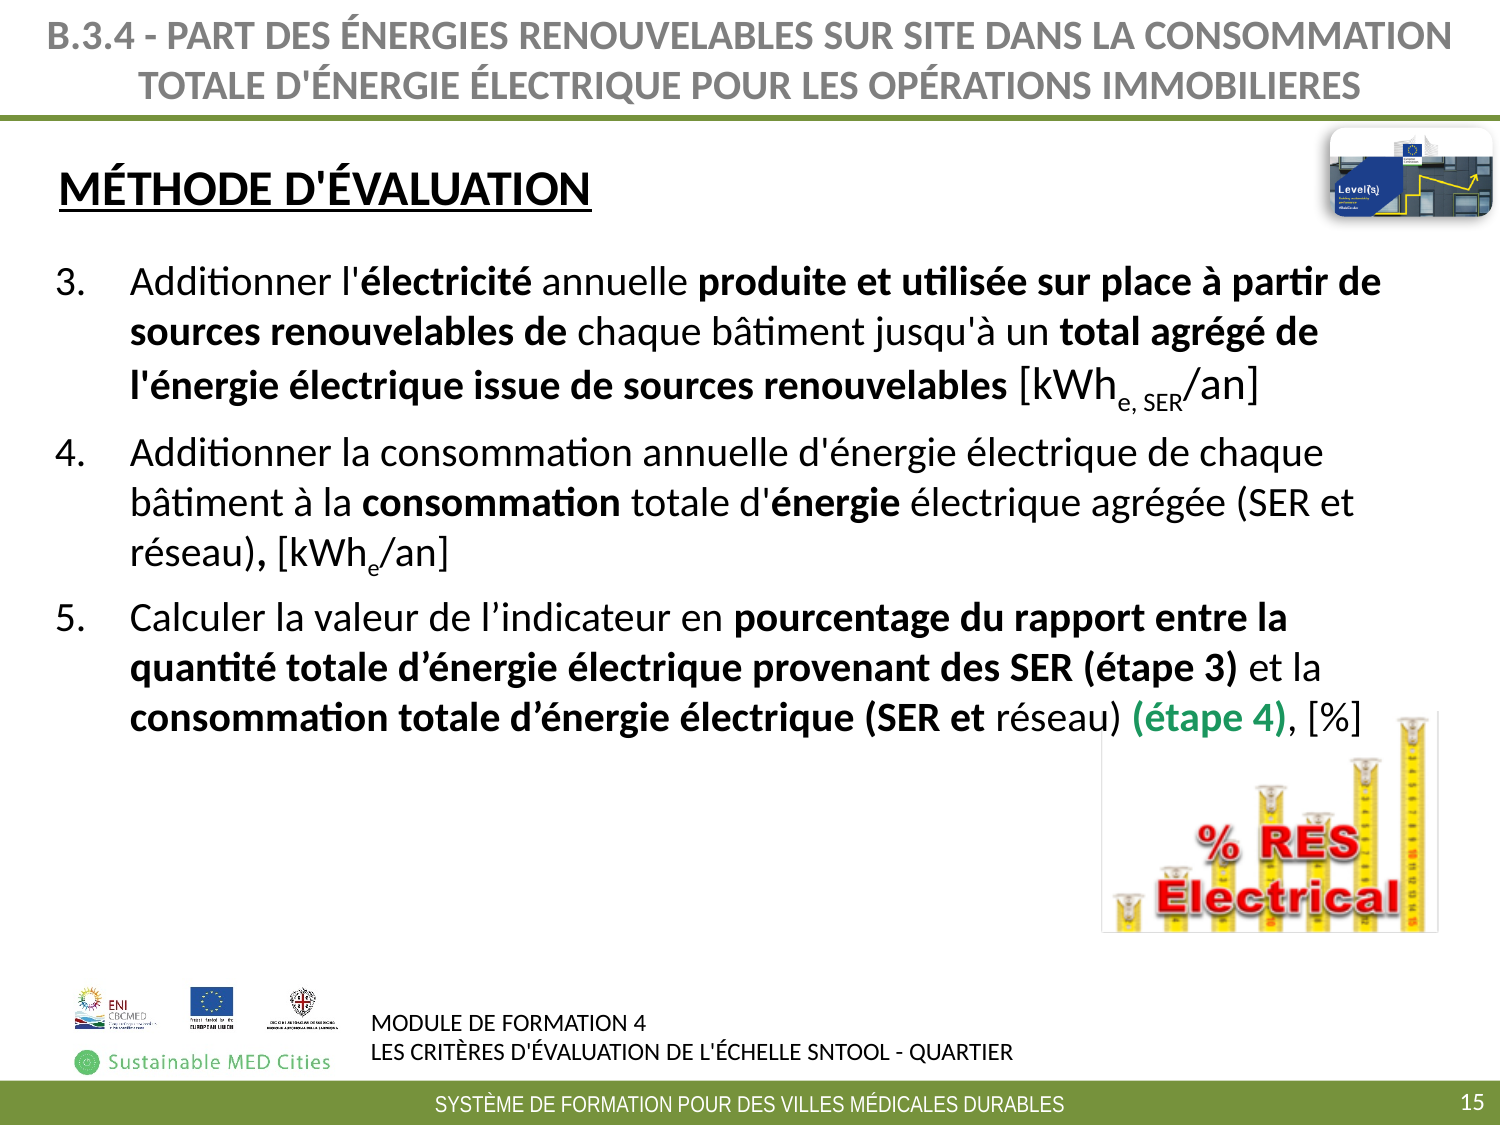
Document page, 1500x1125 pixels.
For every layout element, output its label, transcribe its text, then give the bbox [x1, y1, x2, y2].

slide_number ‹#› [1149, 1078, 1500, 1123]
text_box MÉTHODE D'ÉVALUATION [43, 147, 1331, 235]
title B.3.4 - PART DES ÉNERGIES RENOUVELABLES SUR SITE DANS LA CONSOMMATION TOTALE D'ÉNERGIE ÉLECTRIQUE POUR LES OPÉRATIONS IMMOBILIERES [0, 0, 1500, 117]
picture [1329, 127, 1493, 217]
picture [1063, 711, 1493, 962]
picture [62, 978, 356, 1080]
text_box Additionner l'électricité annuelle produite et utilisée sur place à partir de sources renouvelables de chaque bâtiment jusqu'à un total agrégé de l'énergie électrique issue de sources renouvelables [kWhe, SER/an] Additionner la consommation annuelle d'énergie électrique de chaque bâtiment à la consommation totale d'énergie électrique agrégée (SER et réseau), [kWhe/an] Calculer la valeur de l’indicateur en pourcentage du rapport entre la quantité totale d’énergie électrique provenant des SER (étape 3) et la consommation totale d’énergie électrique (SER et réseau) (étape 4), [%] [39, 246, 1438, 428]
